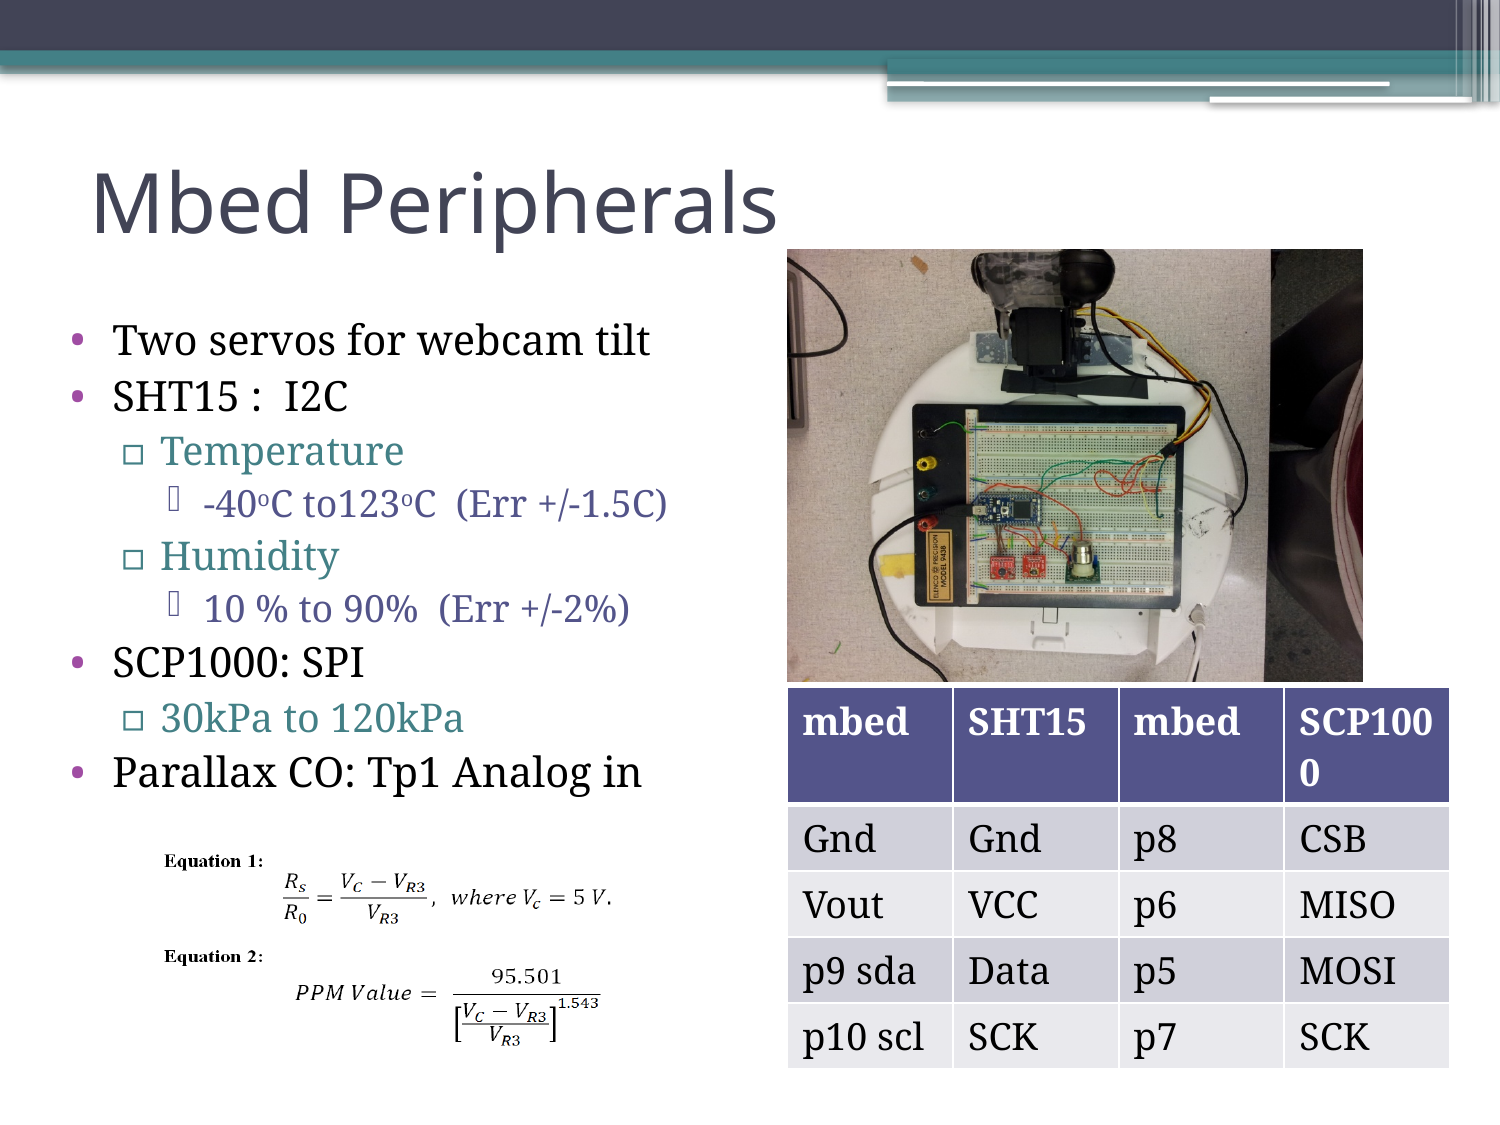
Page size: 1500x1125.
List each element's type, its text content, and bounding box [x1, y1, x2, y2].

table_cell VCC [954, 872, 1118, 936]
table_header mbed [788, 692, 952, 802]
table_cell Vout [788, 872, 952, 936]
table_cell MISO [1285, 872, 1449, 936]
table_header SHT15 [954, 693, 1118, 802]
table_cell SCK [1285, 1004, 1449, 1068]
list Two servos for webcam tilt SHT15 : I2C Temperature -40oC to123oC (Err +/-1.5C) Humidity 10 % to 90% (Err +/-2%) SCP1000: SPI 30kPa to 120kPa Parallax CO: Tp1 Analog in [37, 249, 775, 1100]
table_cell SCK [954, 1004, 1118, 1068]
table_header mbed [1120, 693, 1283, 802]
table_cell Gnd [954, 807, 1118, 870]
table_cell p9 sda [788, 938, 952, 1002]
picture [162, 849, 626, 1051]
table_cell Gnd [788, 807, 952, 870]
table_cell p5 [1120, 938, 1283, 1002]
table_cell p6 [1120, 872, 1283, 936]
table_cell p7 [1120, 1004, 1283, 1068]
table_header SCP1000 [1285, 688, 1449, 802]
title Mbed Peripherals [75, 112, 1425, 288]
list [787, 249, 1363, 682]
table_cell Data [954, 938, 1118, 1002]
table_cell p8 [1120, 807, 1283, 870]
table_cell p10 scl [788, 1004, 952, 1068]
table_cell MOSI [1285, 938, 1449, 1002]
table_cell CSB [1285, 807, 1449, 870]
